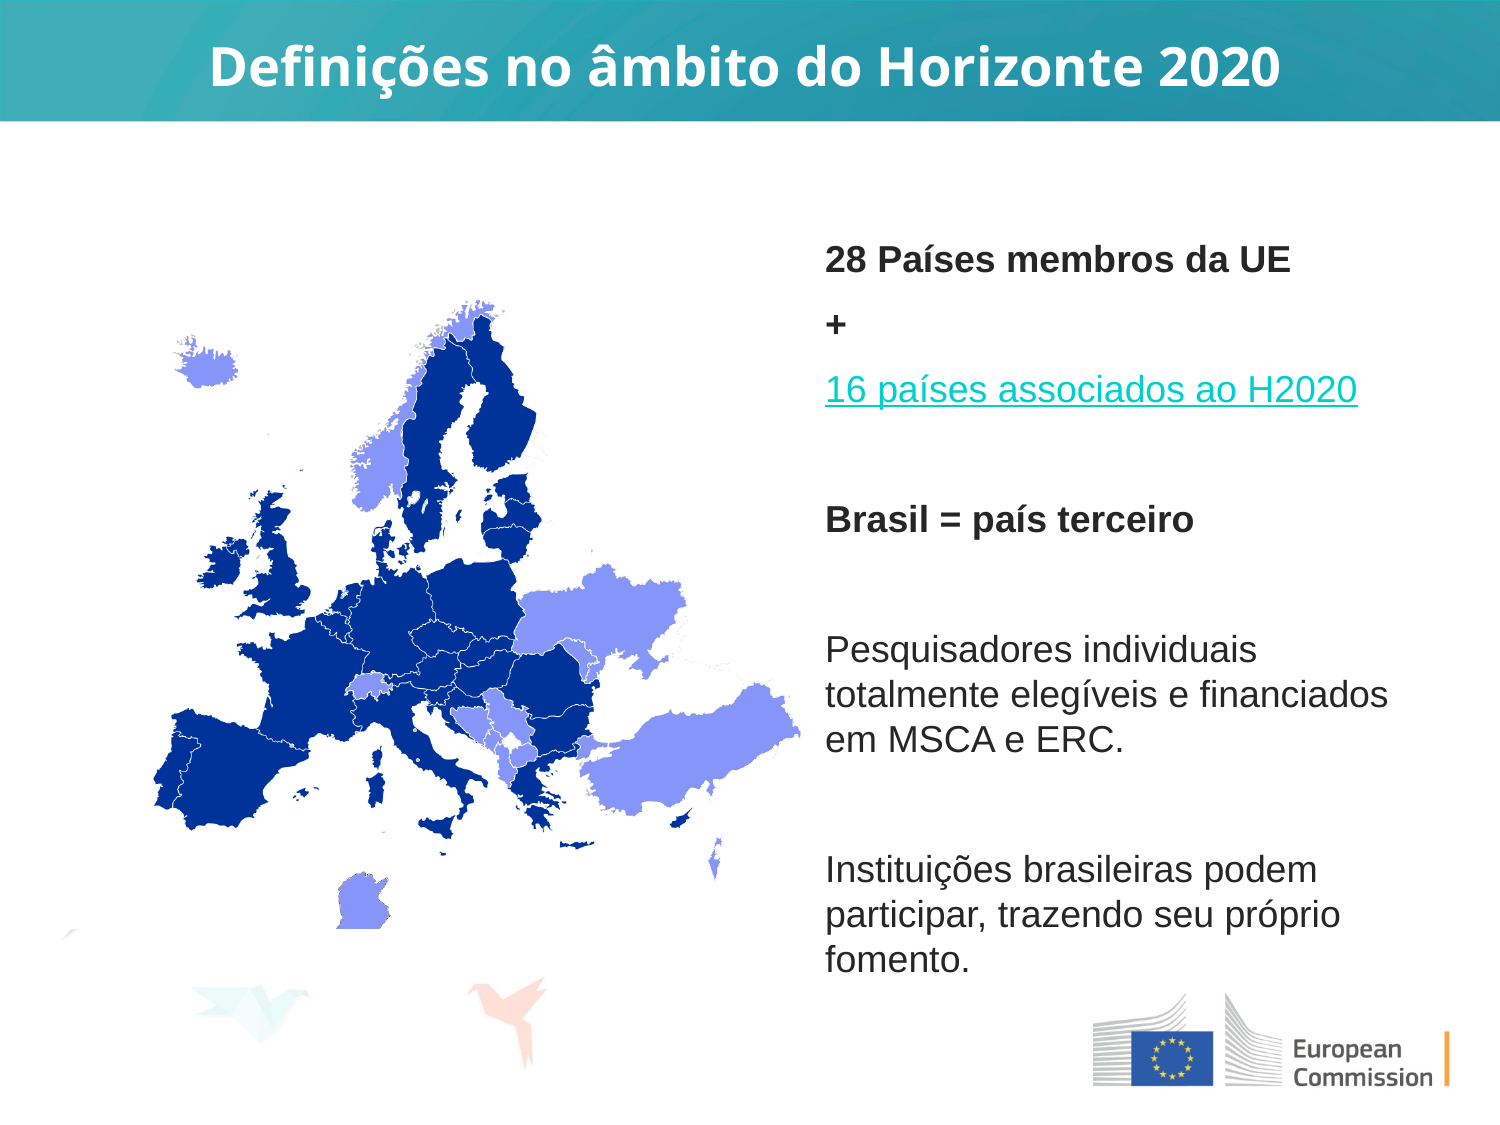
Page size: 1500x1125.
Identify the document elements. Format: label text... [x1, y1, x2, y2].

list 28 Países membros da UE + 16 países associados ao H2020 Brasil = país terceiro Pesquisadores individuais totalmente elegíveis e financiados em MSCA e ERC. Instituições brasileiras podem participar, trazendo seu próprio fomento. [810, 227, 1450, 1001]
text_box Definições no âmbito do Horizonte 2020 [0, 0, 1492, 130]
picture [0, 0, 1500, 1125]
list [1, 277, 851, 930]
